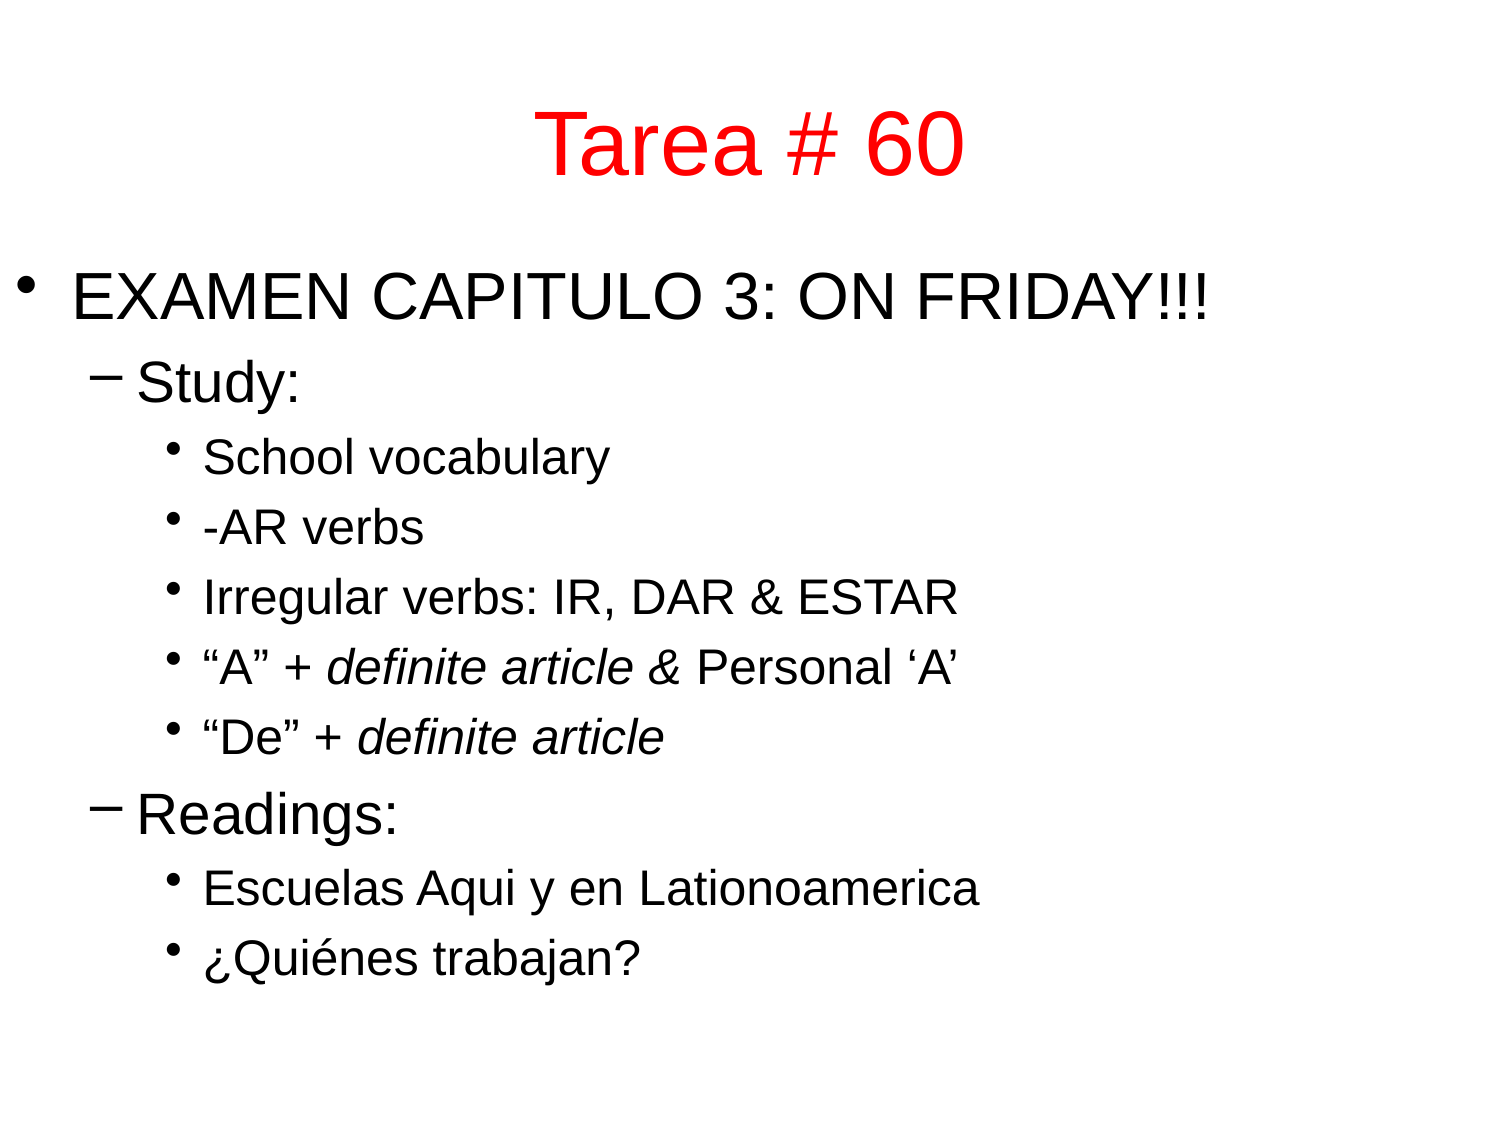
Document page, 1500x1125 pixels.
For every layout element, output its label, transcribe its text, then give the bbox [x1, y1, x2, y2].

title Tarea # 60 [75, 45, 1425, 233]
list EXAMEN CAPITULO 3: ON FRIDAY!!! Study: School vocabulary -AR verbs Irregular verbs: IR, DAR & ESTAR “A” + definite article & Personal ‘A’ “De” + definite article Readings: Escuelas Aqui y en Lationoamerica ¿Quiénes trabajan? [0, 245, 1500, 988]
